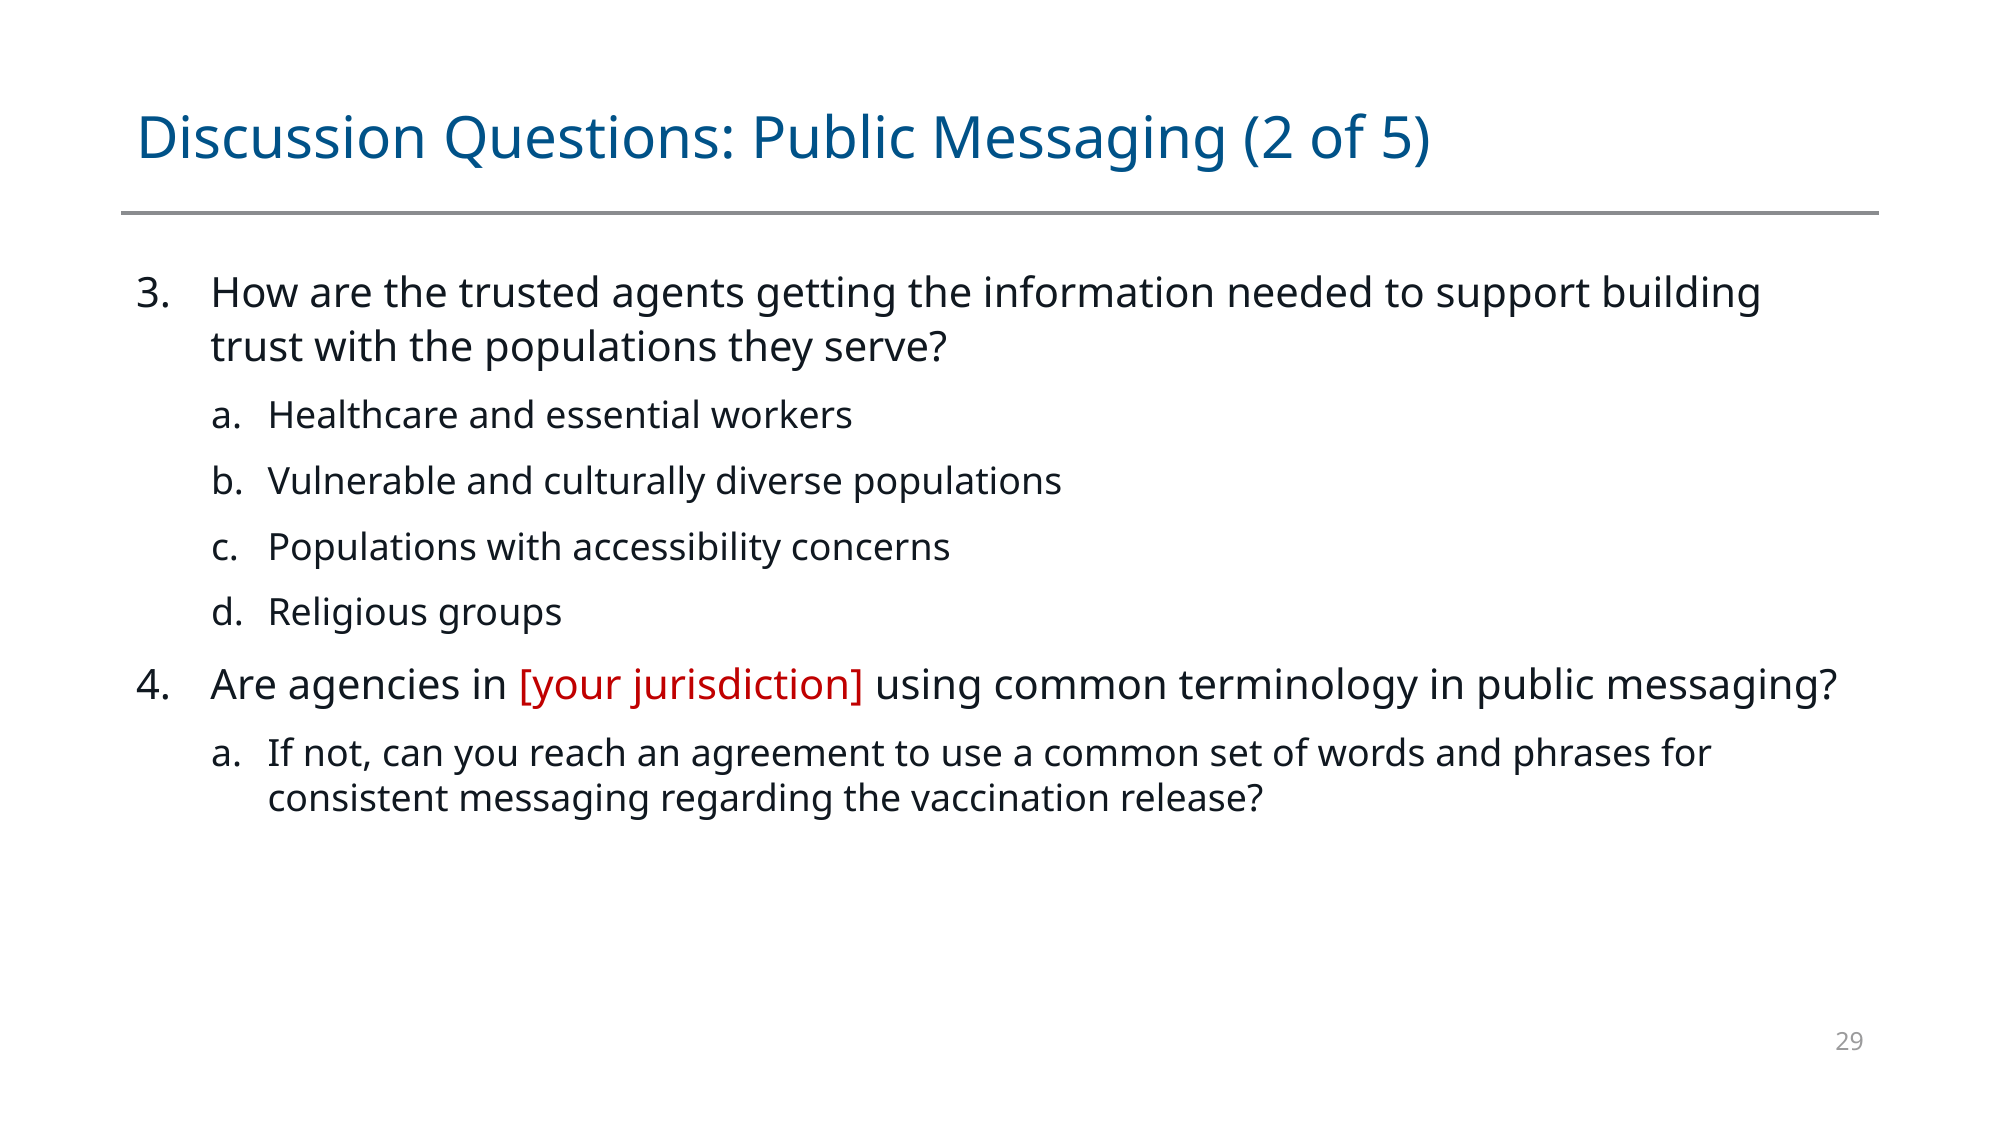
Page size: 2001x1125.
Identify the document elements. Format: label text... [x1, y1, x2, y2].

list How are the trusted agents getting the information needed to support building trust with the populations they serve? Healthcare and essential workers Vulnerable and culturally diverse populations Populations with accessibility concerns Religious groups Are agencies in [your jurisdiction] using common terminology in public messaging? If not, can you reach an agreement to use a common set of words and phrases for consistent messaging regarding the vaccination release? [121, 254, 1879, 914]
title Discussion Questions: Public Messaging (2 of 5) [121, 74, 1879, 197]
slide_number 29 [1728, 1012, 1879, 1073]
